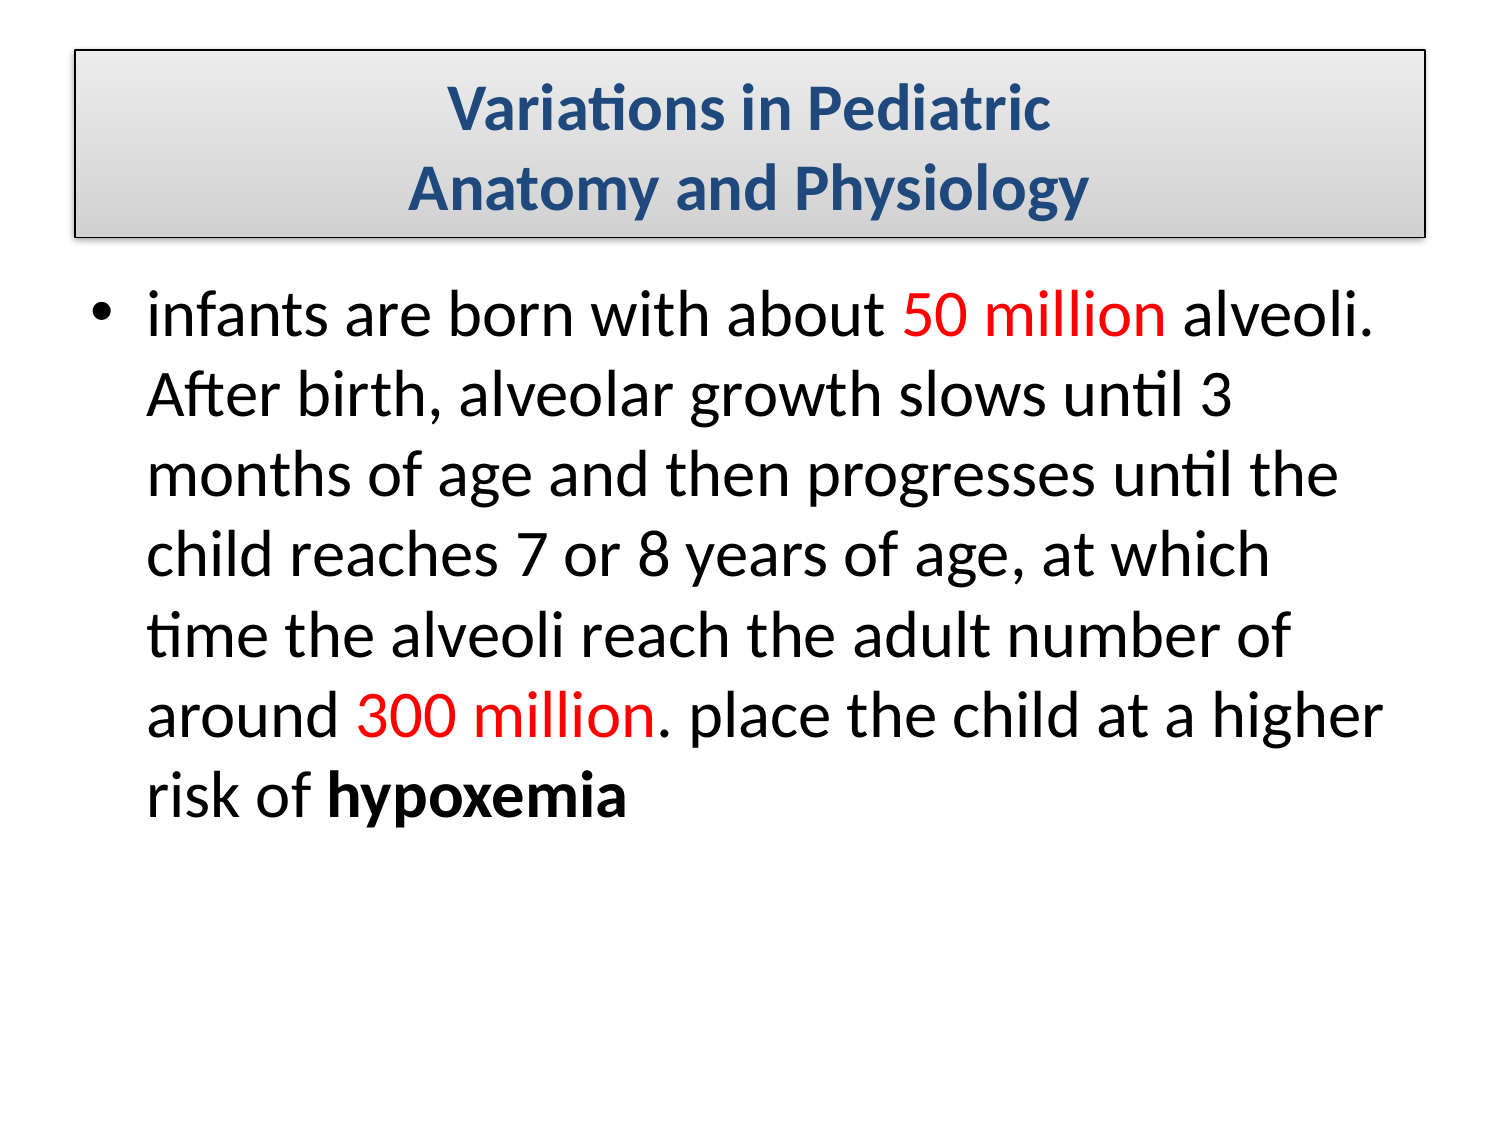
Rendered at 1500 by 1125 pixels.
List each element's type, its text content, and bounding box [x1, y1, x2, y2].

list infants are born with about 50 million alveoli. After birth, alveolar growth slows until 3 months of age and then progresses until the child reaches 7 or 8 years of age, at which time the alveoli reach the adult number of around 300 million. place the child at a higher risk of hypoxemia [75, 262, 1425, 1005]
text_box Variations in Pediatric Anatomy and Physiology [74, 49, 1426, 238]
